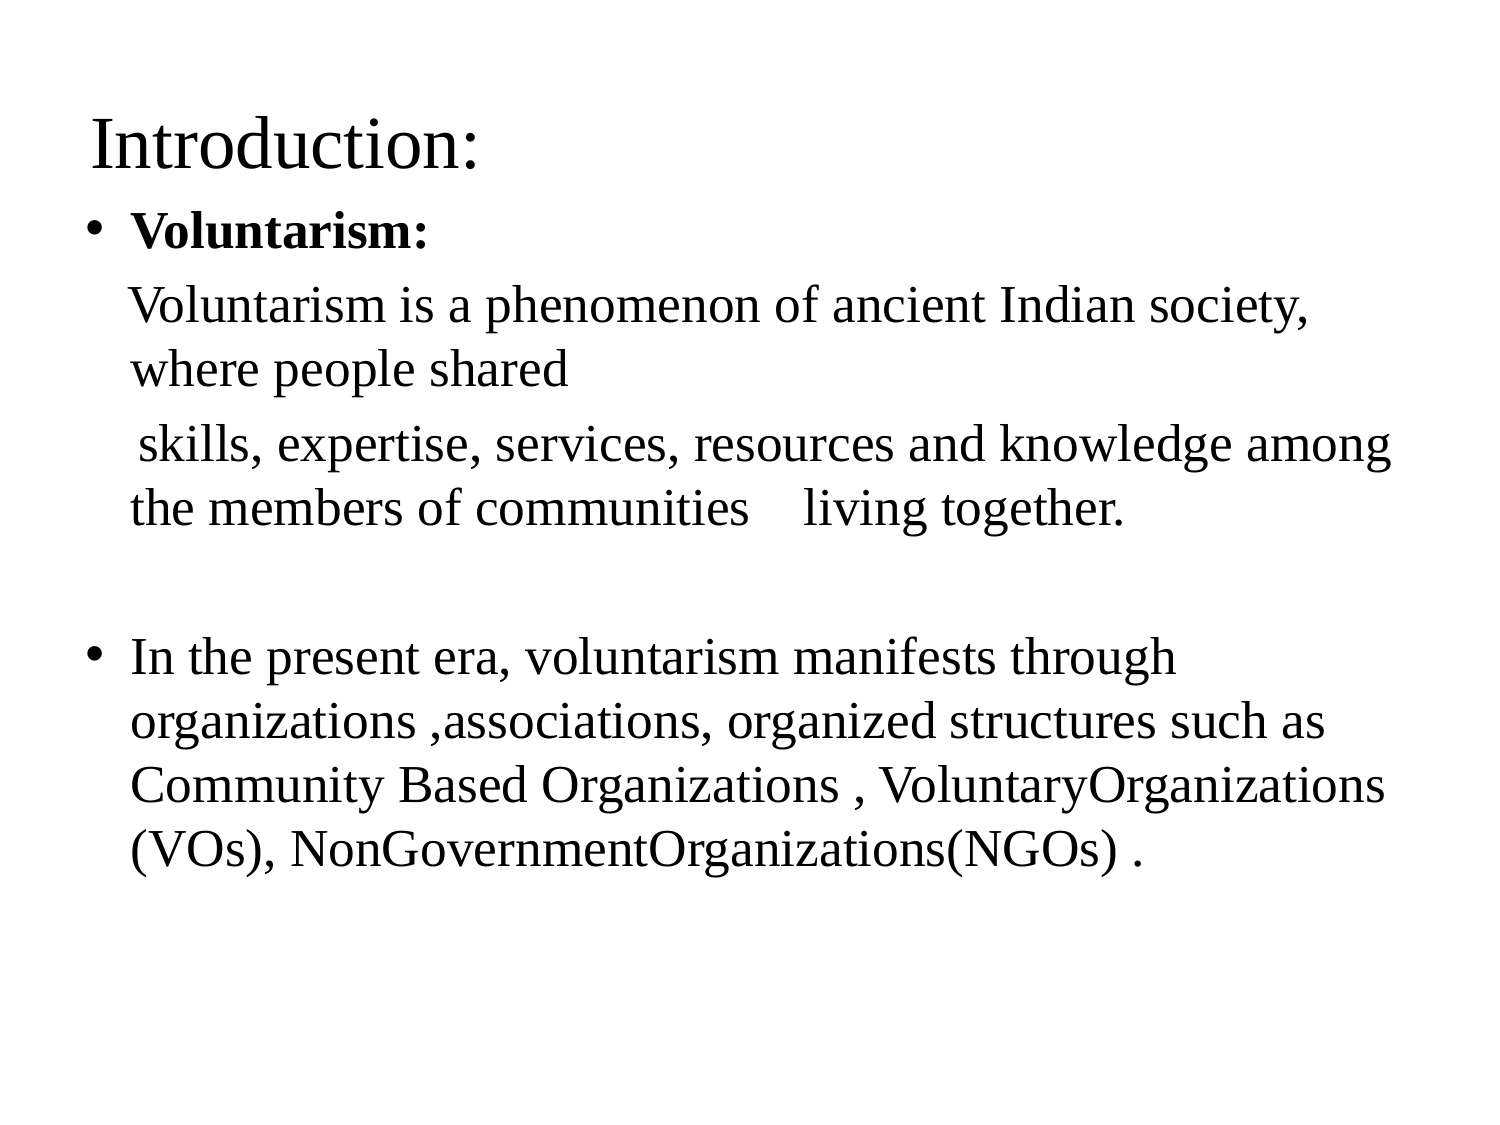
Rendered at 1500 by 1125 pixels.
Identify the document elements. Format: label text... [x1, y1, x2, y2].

list Voluntarism: Voluntarism is a phenomenon of ancient Indian society, where people shared skills, expertise, services, resources and knowledge among the members of communities living together. In the present era, voluntarism manifests through organizations ,associations, organized structures such as Community Based Organizations , VoluntaryOrganizations (VOs), NonGovernmentOrganizations(NGOs) . [70, 187, 1430, 1067]
title Introduction: [75, 45, 1425, 187]
